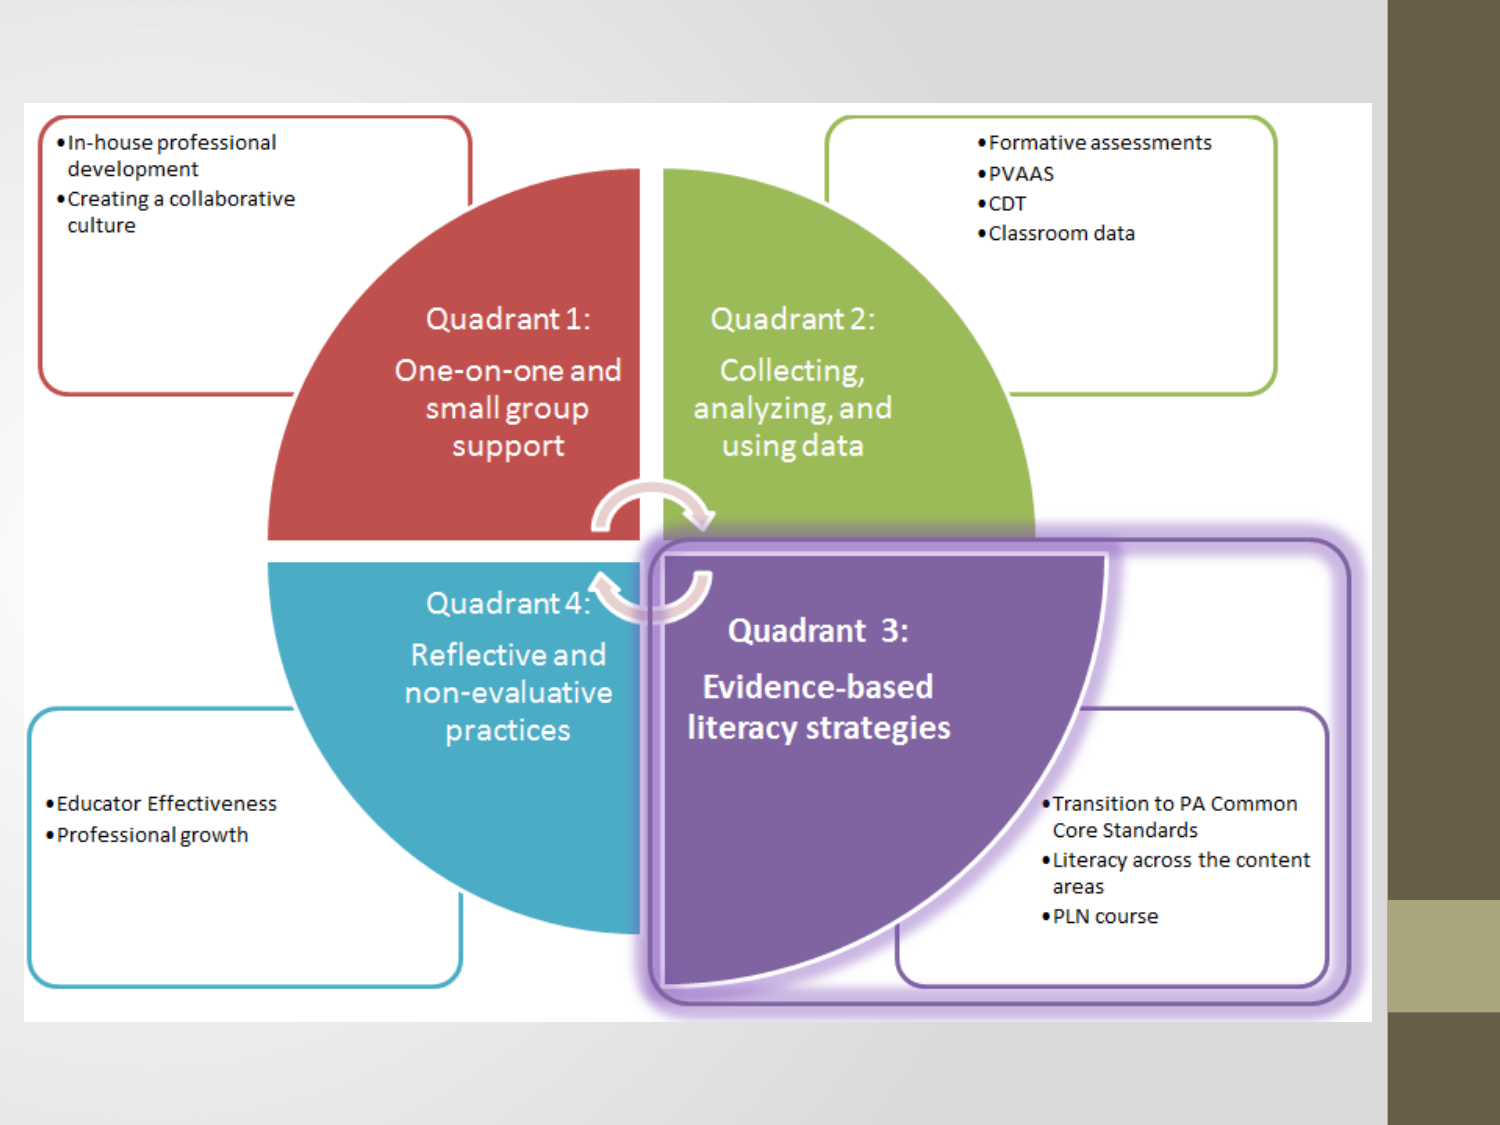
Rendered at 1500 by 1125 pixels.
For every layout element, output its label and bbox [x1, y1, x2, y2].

picture [24, 102, 1373, 1023]
